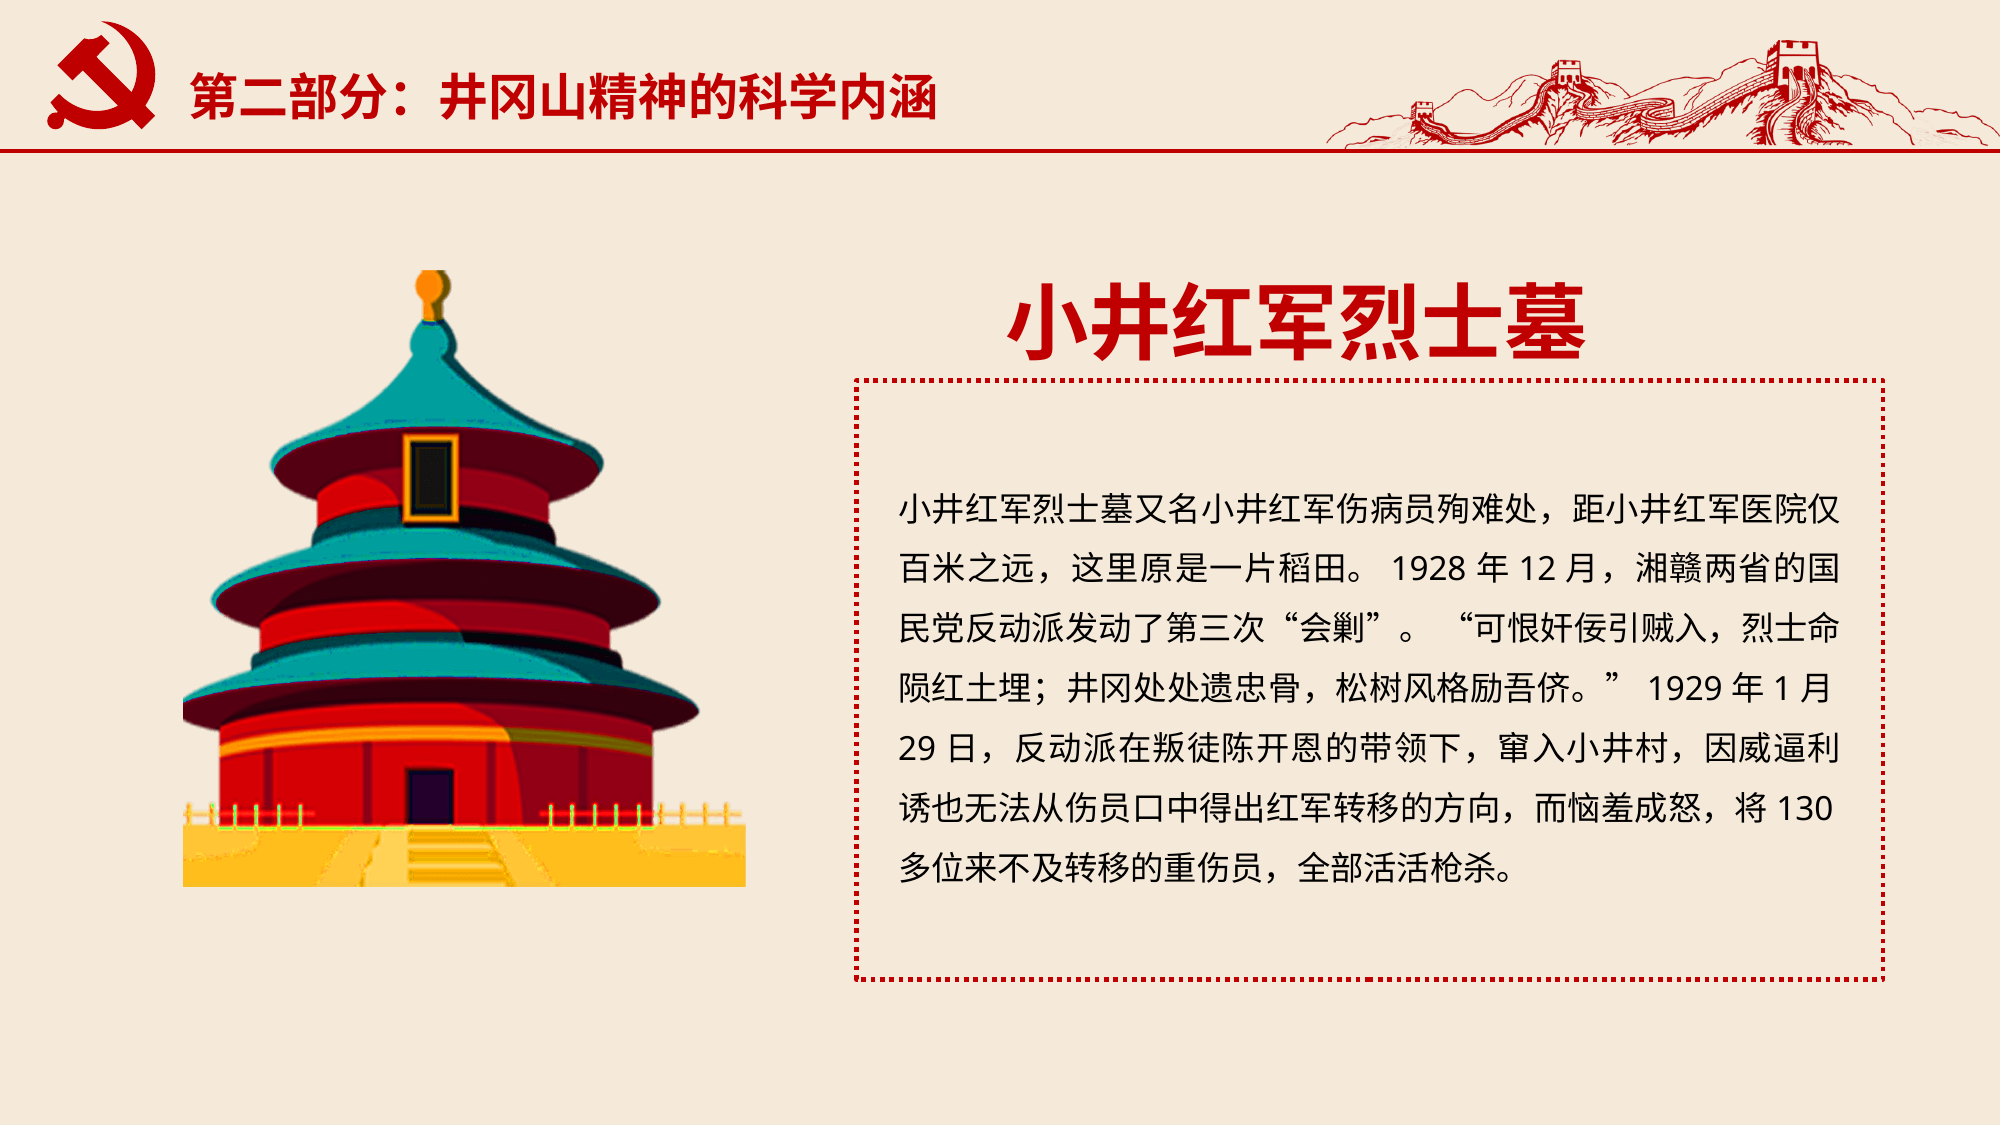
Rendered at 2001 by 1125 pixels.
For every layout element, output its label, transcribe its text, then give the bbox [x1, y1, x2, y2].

picture [183, 270, 746, 887]
text_box 小井红军烈士墓又名小井红军伤病员殉难处，距小井红军医院仅百米之远，这里原是一片稻田。1928年12月，湘赣两省的国民党反动派发动了第三次“会剿”。 “可恨奸佞引贼入，烈士命陨红土埋；井冈处处遗忠骨，松树风格励吾侪。”1929年1月29日，反动派在叛徒陈开恩的带领下，窜入小井村，因威逼利诱也无法从伤员口中得出红军转移的方向，而恼羞成怒，将130多位来不及转移的重伤员，全部活活枪杀。 [883, 460, 1857, 895]
text_box [47, 21, 156, 130]
text_box 小井红军烈士墓 [812, 212, 1781, 378]
picture [1326, 40, 2000, 151]
text_box [856, 380, 1883, 980]
text_box 第二部分：井冈山精神的科学内涵 [173, 57, 1038, 133]
